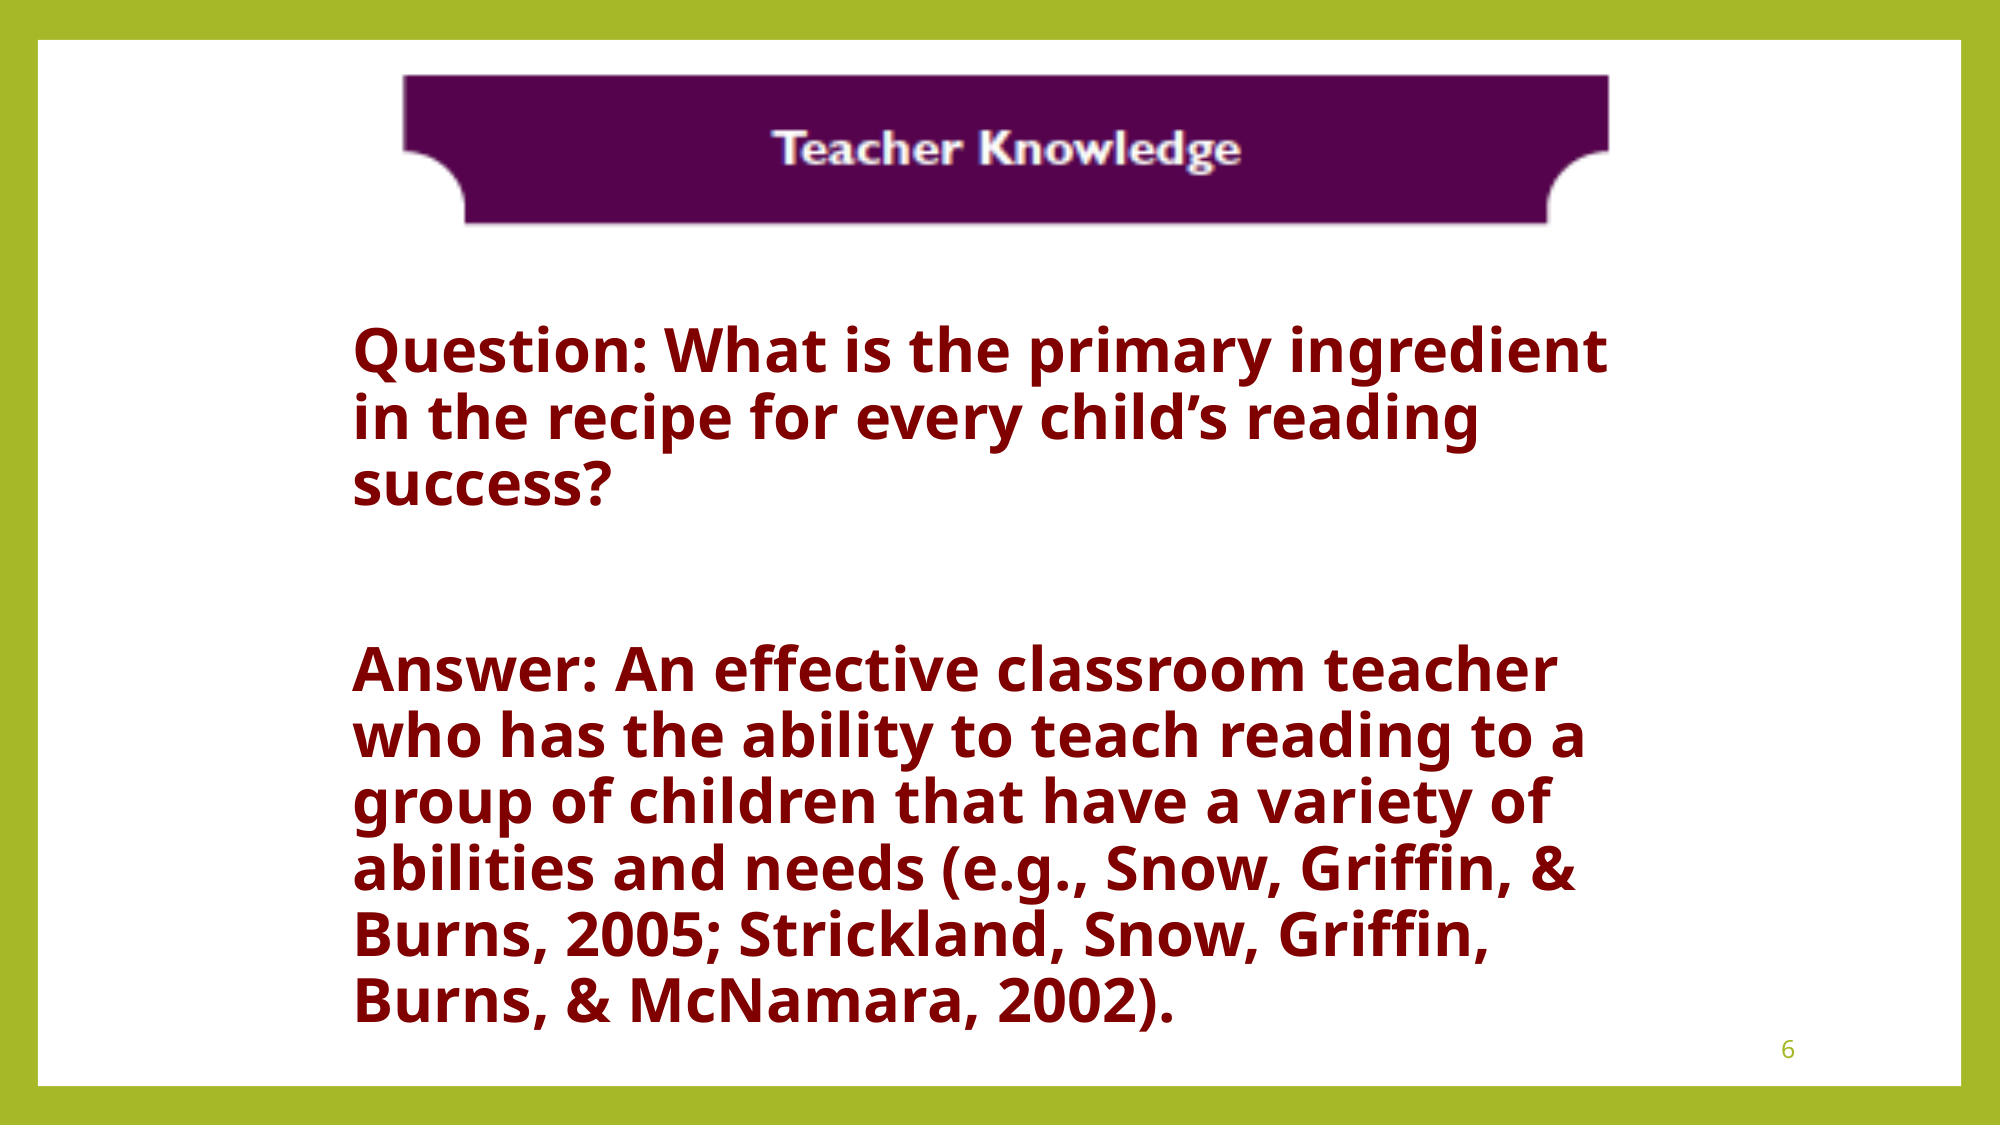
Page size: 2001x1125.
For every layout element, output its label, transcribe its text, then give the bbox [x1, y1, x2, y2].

list Question: What is the primary ingredient in the recipe for every child’s reading success? Answer: An effective classroom teacher who has the ability to teach reading to a group of children that have a variety of abilities and needs (e.g., Snow, Griffin, & Burns, 2005; Strickland, Snow, Griffin, Burns, & McNamara, 2002). [337, 312, 1675, 1050]
slide_number 6 [1530, 1020, 1811, 1081]
picture [374, 49, 1651, 238]
